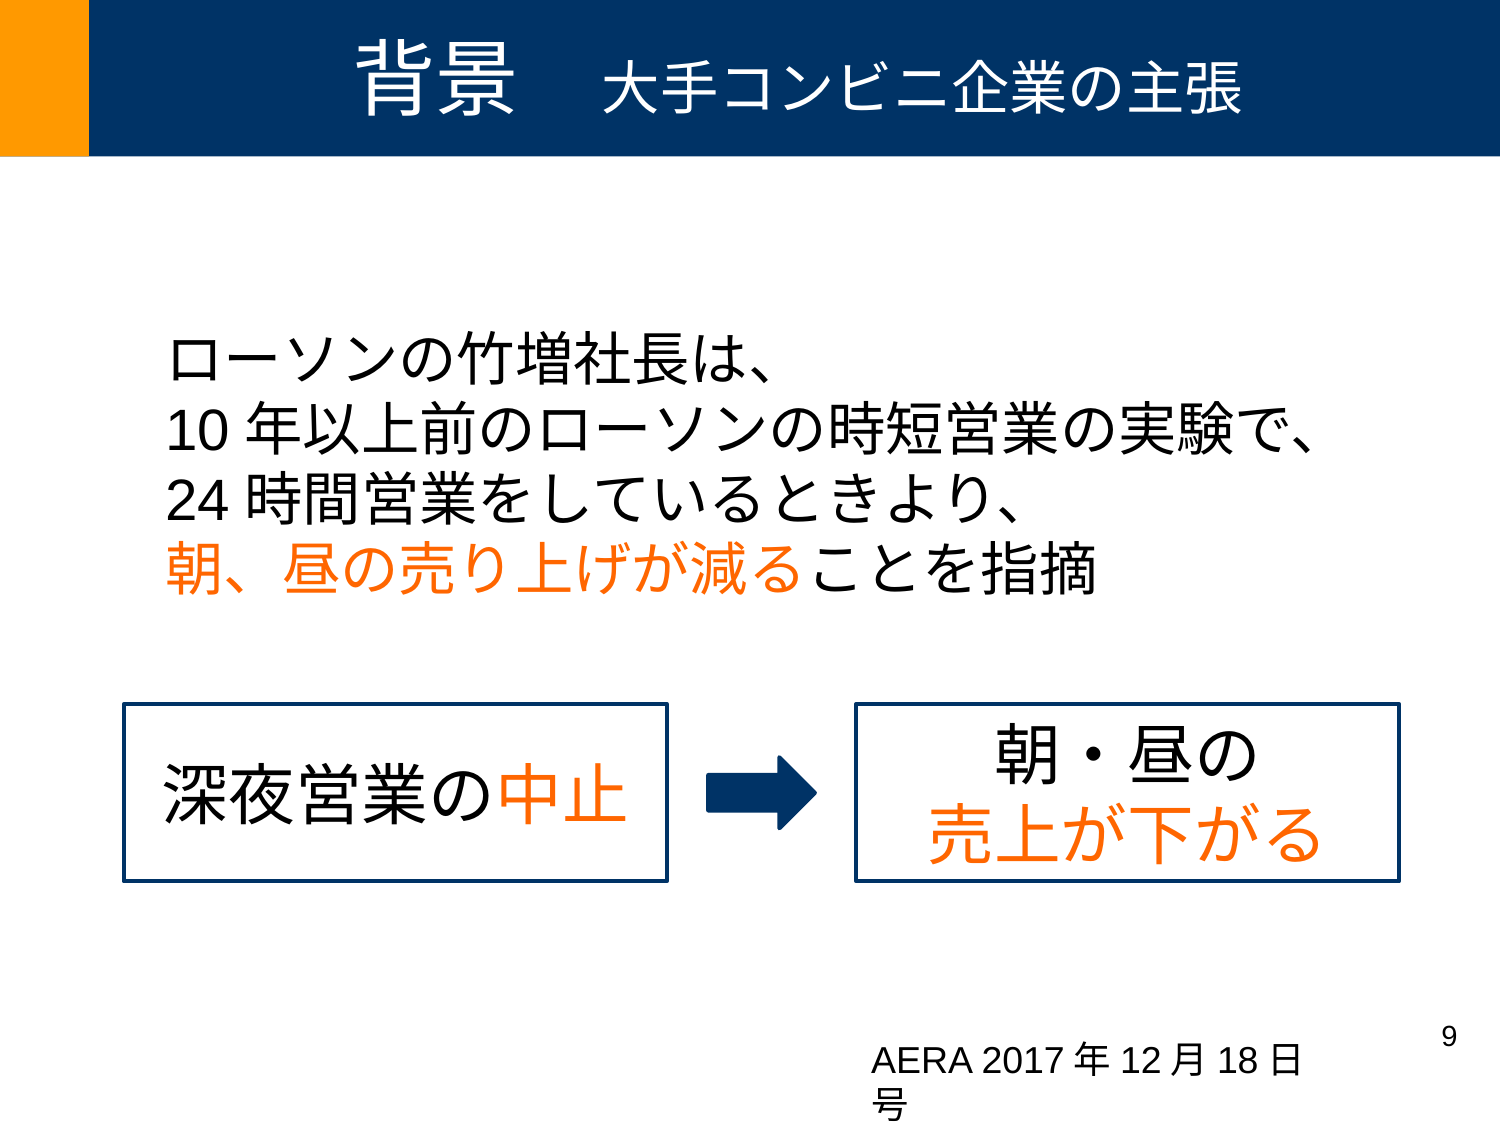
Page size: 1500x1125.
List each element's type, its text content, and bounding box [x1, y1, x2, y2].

text_box 朝・昼の 売上が下がる [856, 704, 1400, 882]
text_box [0, 0, 1500, 157]
text_box ローソンの竹増社長は、 10年以上前のローソンの時短営業の実験で、 24時間営業をしているときより、 朝、昼の売り上げが減ることを指摘 [150, 314, 1356, 512]
text_box AERA 2017年12月18日号 [856, 1028, 1327, 1090]
text_box 深夜営業の中止 [123, 704, 667, 882]
slide_number 9 [1122, 1010, 1473, 1089]
text_box [708, 757, 815, 829]
